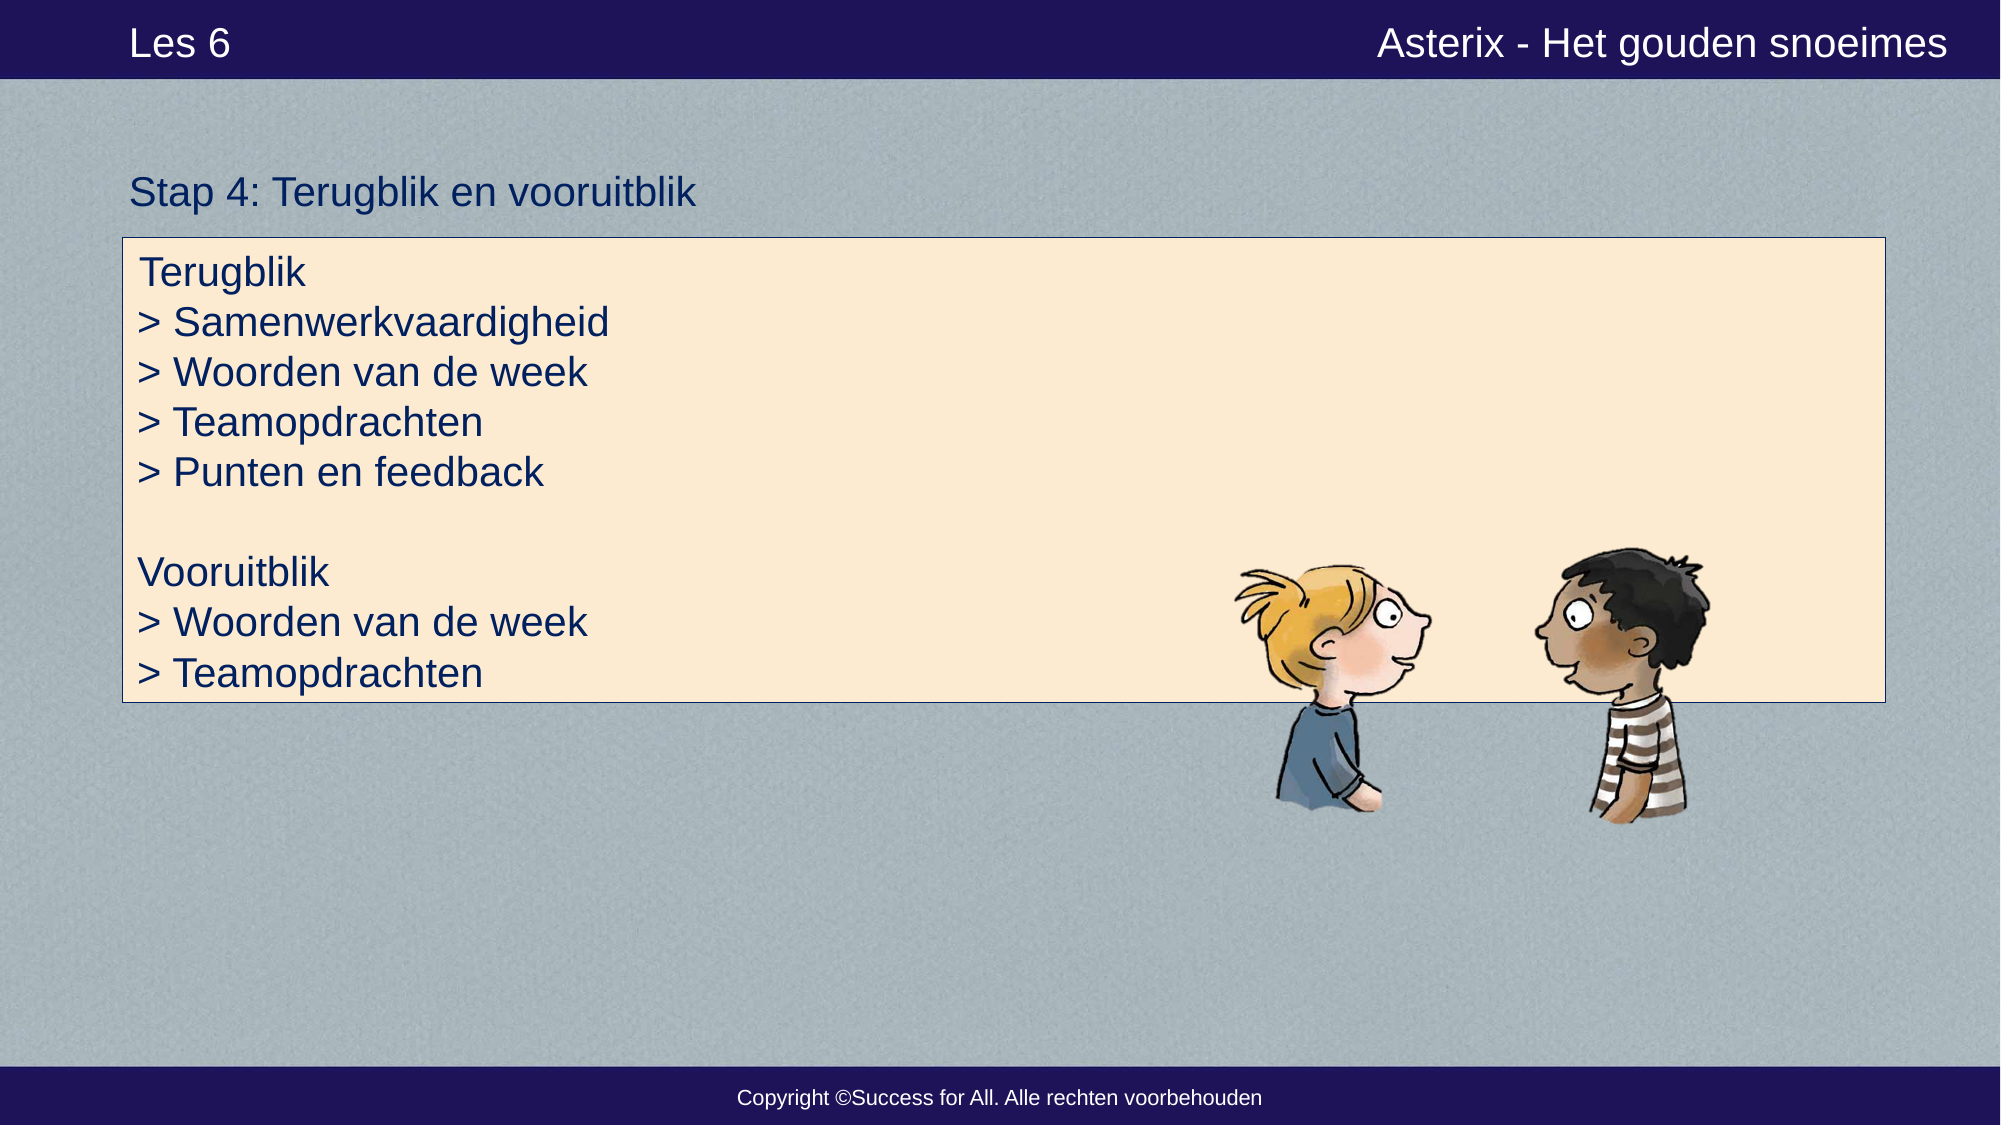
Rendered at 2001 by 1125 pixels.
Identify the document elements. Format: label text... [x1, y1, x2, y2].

text_box Copyright ©Success for All. Alle rechten voorbehouden [0, 1076, 2000, 1125]
text_box Terugblik > Samenwerkvaardigheid > Woorden van de week > Teamopdrachten > Punten en feedback Vooruitblik > Woorden van de week > Teamopdrachten [122, 237, 1886, 703]
text_box Stap 4: Terugblik en vooruitblik [114, 157, 907, 223]
text_box Les 6 [114, 8, 354, 73]
picture [0, 0, 2001, 1125]
text_box Asterix - Het gouden snoeimes [786, 8, 1963, 73]
